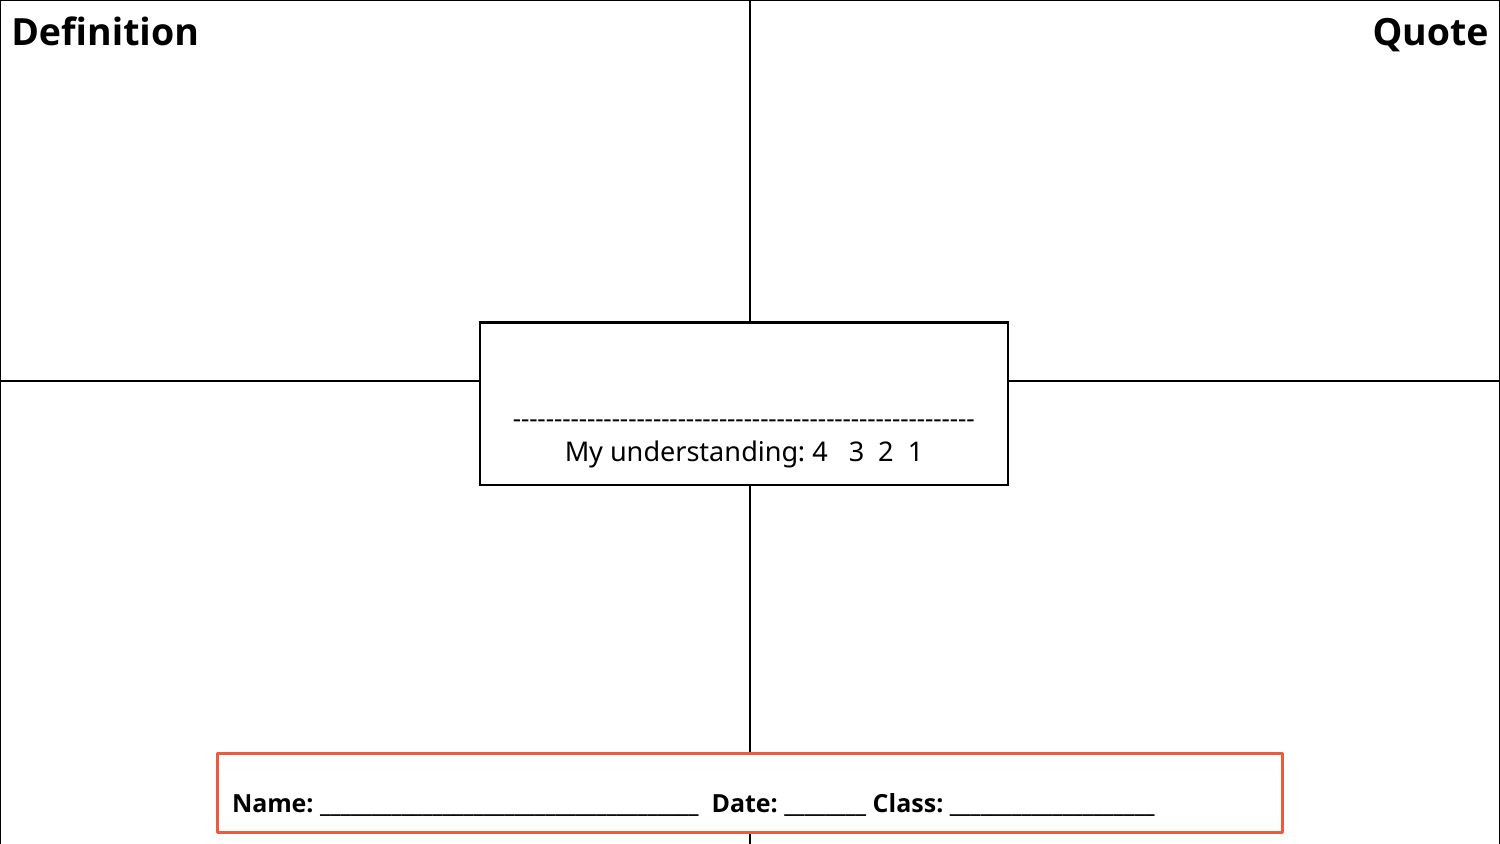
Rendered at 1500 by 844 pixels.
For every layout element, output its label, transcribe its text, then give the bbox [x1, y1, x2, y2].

table_cell Illustration [1, 382, 749, 844]
table_header Quote [751, 1, 1499, 380]
text_box Name: _____________________________________ Date: ________ Class: ____________________ [217, 753, 1283, 833]
text_box -------------------------------------------------------- My understanding: 4 3 2 1 [480, 322, 1008, 486]
table_cell Question [751, 382, 1499, 844]
table_header Definition [1, 1, 749, 380]
